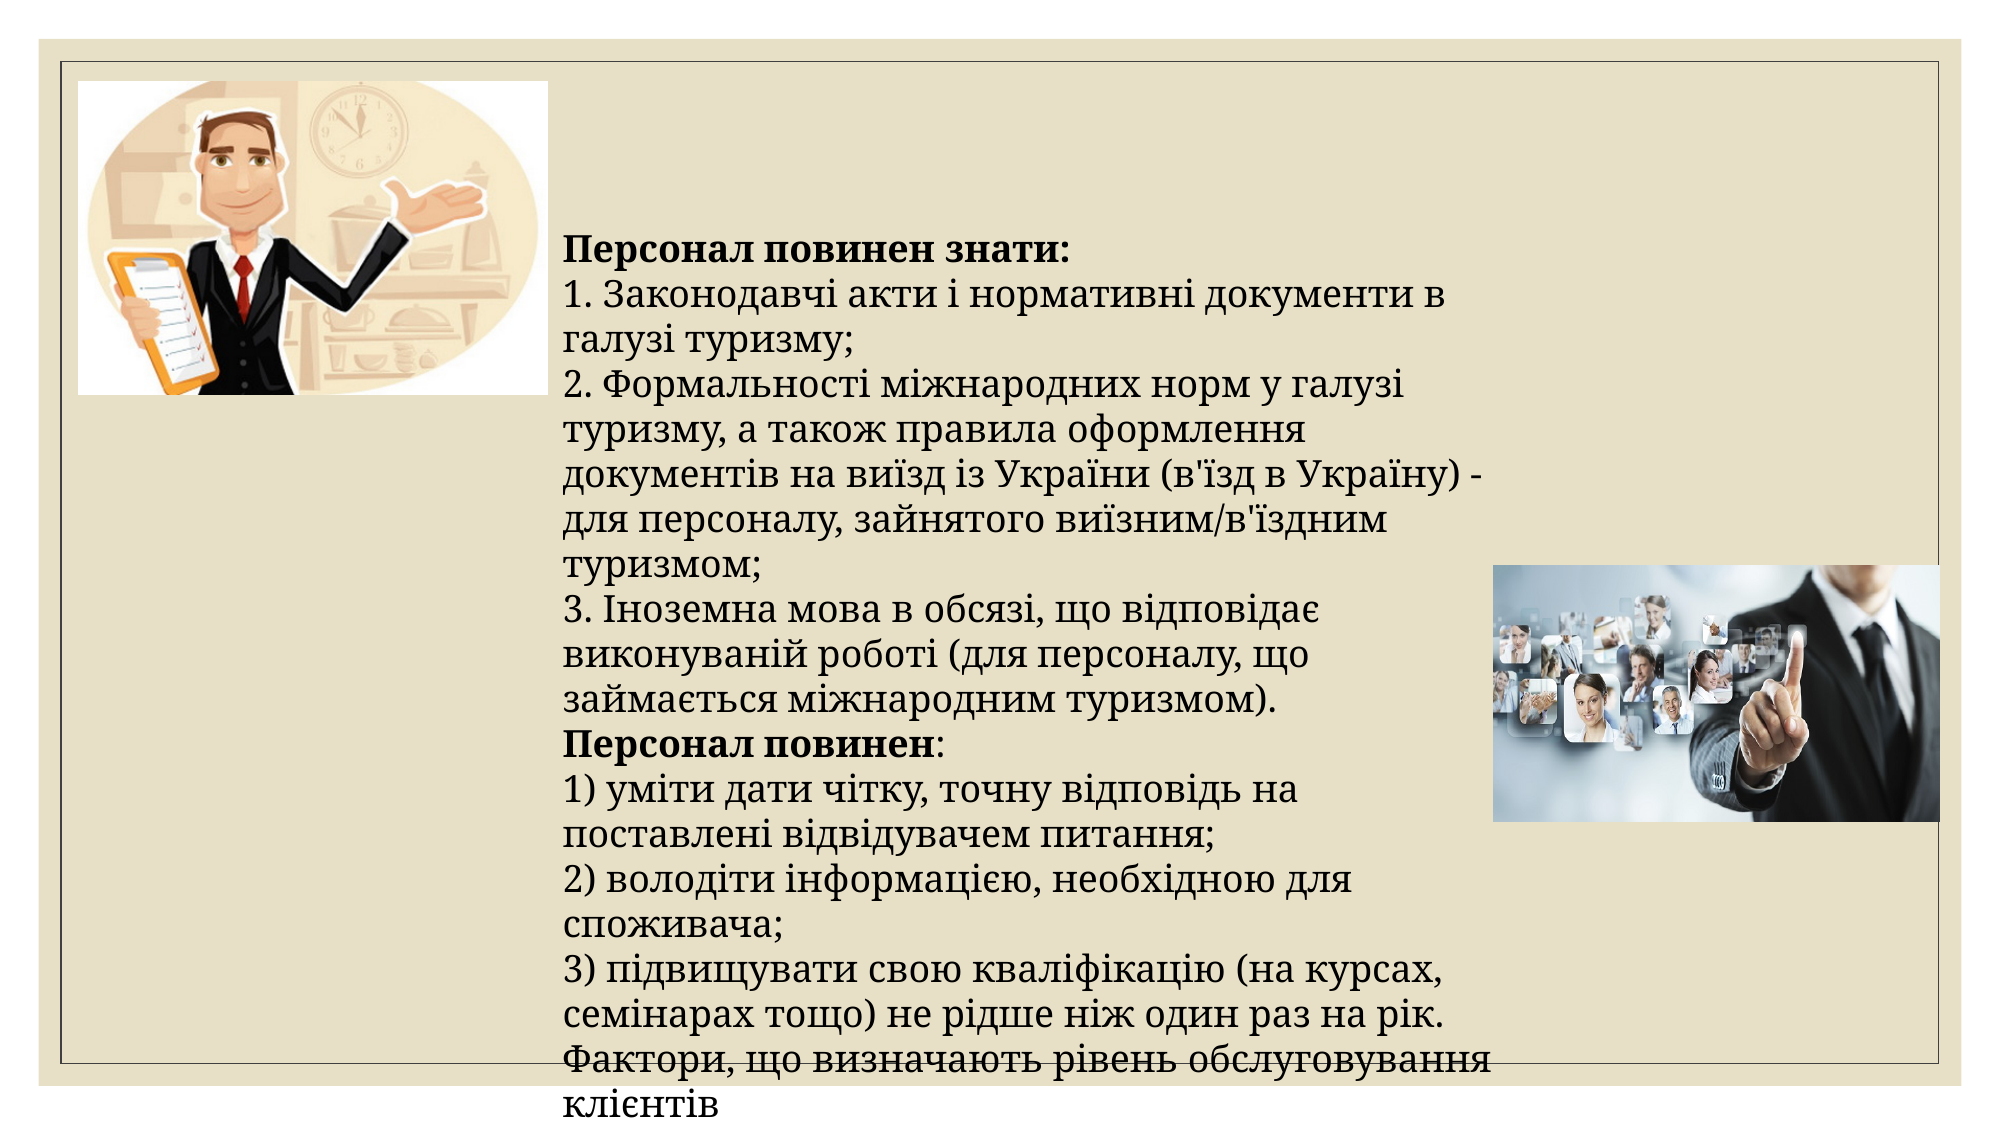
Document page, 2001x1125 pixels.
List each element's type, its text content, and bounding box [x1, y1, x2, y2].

picture [77, 81, 548, 395]
text_box Персонал повинен знати: 1. Законодавчі акти і нормативні документи в галузі туризму; 2. Формальності міжнародних норм у галузі туризму, а також правила оформлення документів на виїзд із України (в'їзд в Україну) - для персоналу, зайнятого виїзним/в'їздним туризмом; 3. Іноземна мова в обсязі, що відповідає виконуваній роботі (для персоналу, що займається міжнародним туризмом). Персонал повинен: 1) уміти дати чітку, точну відповідь на поставлені відвідувачем питання; 2) володіти інформацією, необхідною для споживача; 3) підвищувати свою кваліфікацію (на курсах, семінарах тощо) не рідше ніж один раз на рік. Фактори, що визначають рівень обслуговування клієнтів [547, 217, 1532, 1125]
picture [1493, 565, 1940, 822]
